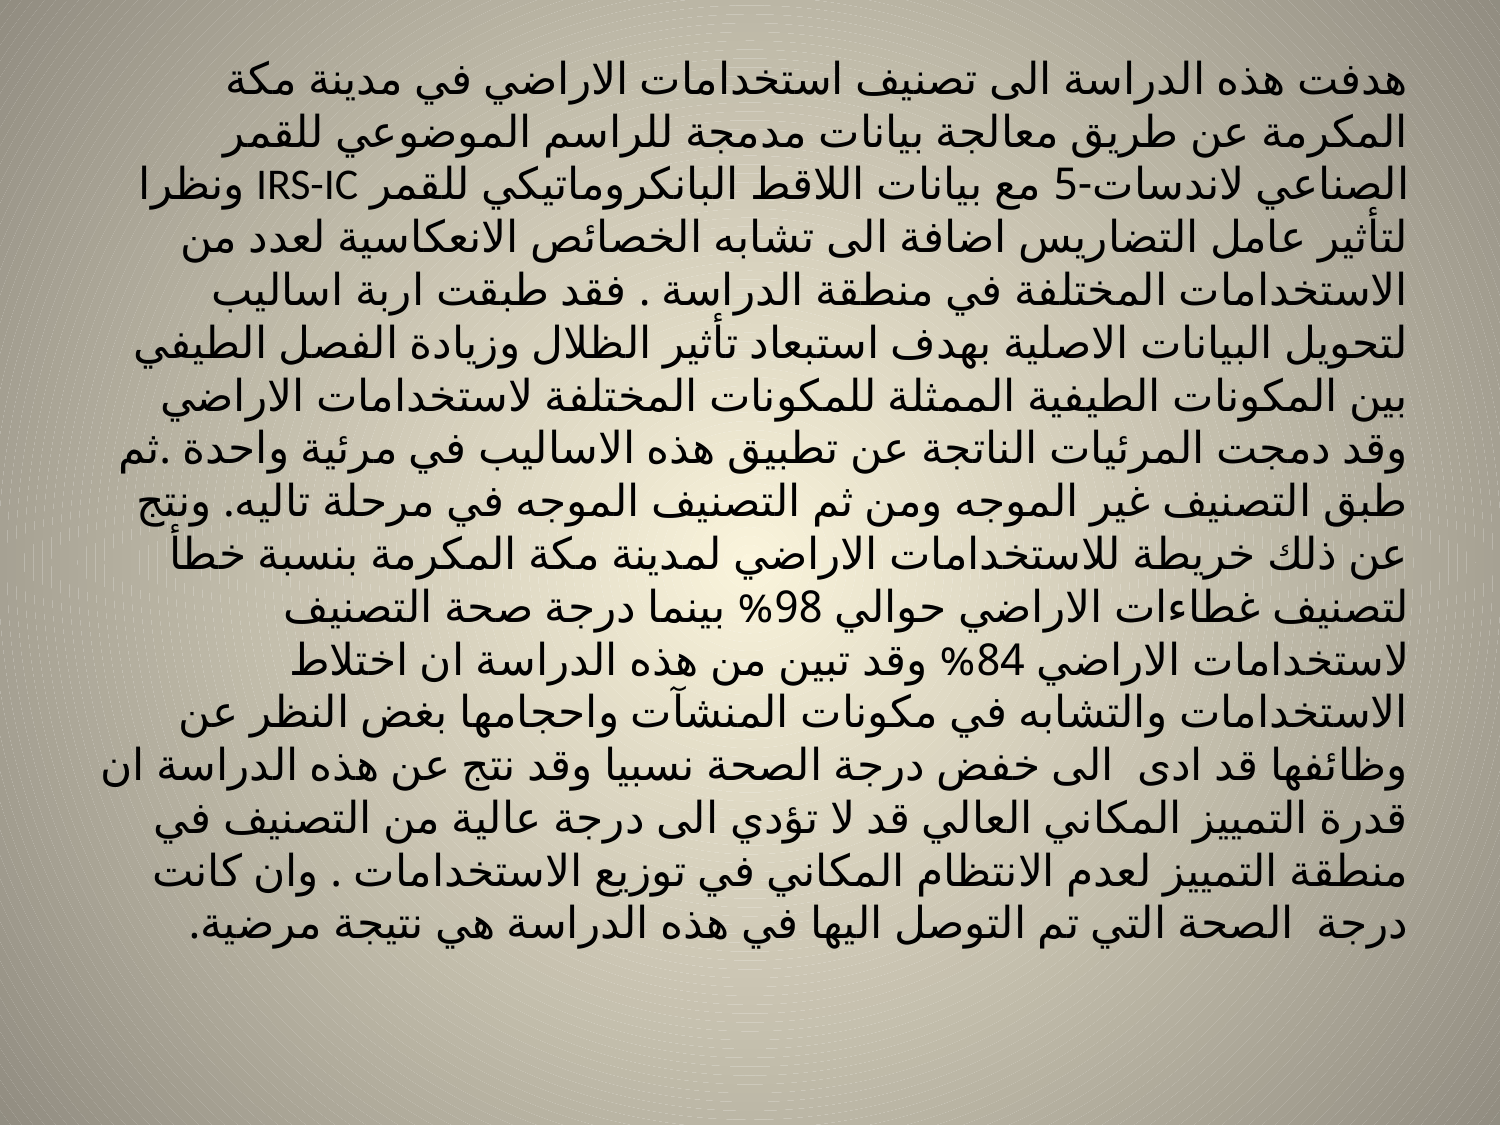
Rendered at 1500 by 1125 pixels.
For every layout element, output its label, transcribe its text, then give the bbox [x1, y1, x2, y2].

list هدفت هذه الدراسة الى تصنيف استخدامات الاراضي في مدينة مكة المكرمة عن طريق معالجة بيانات مدمجة للراسم الموضوعي للقمر الصناعي لاندسات-5 مع بيانات اللاقط البانكروماتيكي للقمر IRS-IC ونظرا لتأثير عامل التضاريس اضافة الى تشابه الخصائص الانعكاسية لعدد من الاستخدامات المختلفة في منطقة الدراسة . فقد طبقت اربة اساليب لتحويل البيانات الاصلية بهدف استبعاد تأثير الظلال وزيادة الفصل الطيفي بين المكونات الطيفية الممثلة للمكونات المختلفة لاستخدامات الاراضي وقد دمجت المرئيات الناتجة عن تطبيق هذه الاساليب في مرئية واحدة .ثم طبق التصنيف غير الموجه ومن ثم التصنيف الموجه في مرحلة تاليه. ونتج عن ذلك خريطة للاستخدامات الاراضي لمدينة مكة المكرمة بنسبة خطأ لتصنيف غطاءات الاراضي حوالي 98% بينما درجة صحة التصنيف لاستخدامات الاراضي 84% وقد تبين من هذه الدراسة ان اختلاط الاستخدامات والتشابه في مكونات المنشآت واحجامها بغض النظر عن وظائفها قد ادى الى خفض درجة الصحة نسبيا وقد نتج عن هذه الدراسة ان قدرة التمييز المكاني العالي قد لا تؤدي الى درجة عالية من التصنيف في منطقة التمييز لعدم الانتظام المكاني في توزيع الاستخدامات . وان كانت درجة الصحة التي تم التوصل اليها في هذه الدراسة هي نتيجة مرضية. [75, 42, 1425, 1005]
